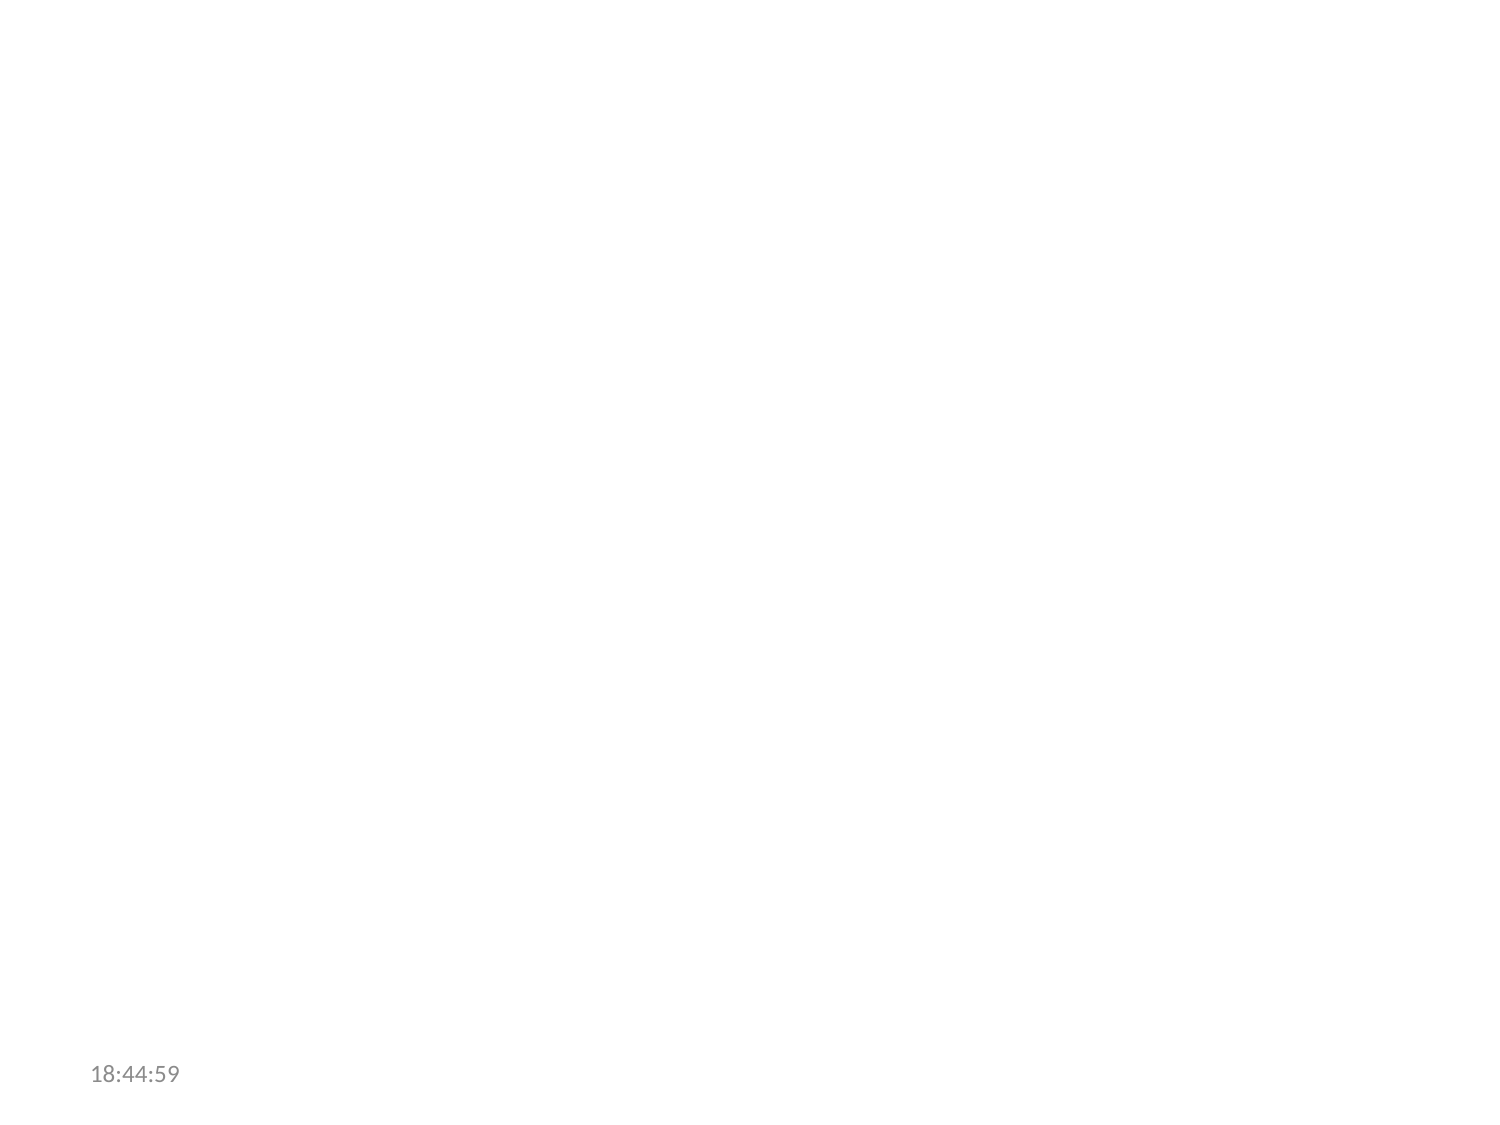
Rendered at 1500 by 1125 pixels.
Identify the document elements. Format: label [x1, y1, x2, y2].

slide_number [75, 1042, 425, 1103]
